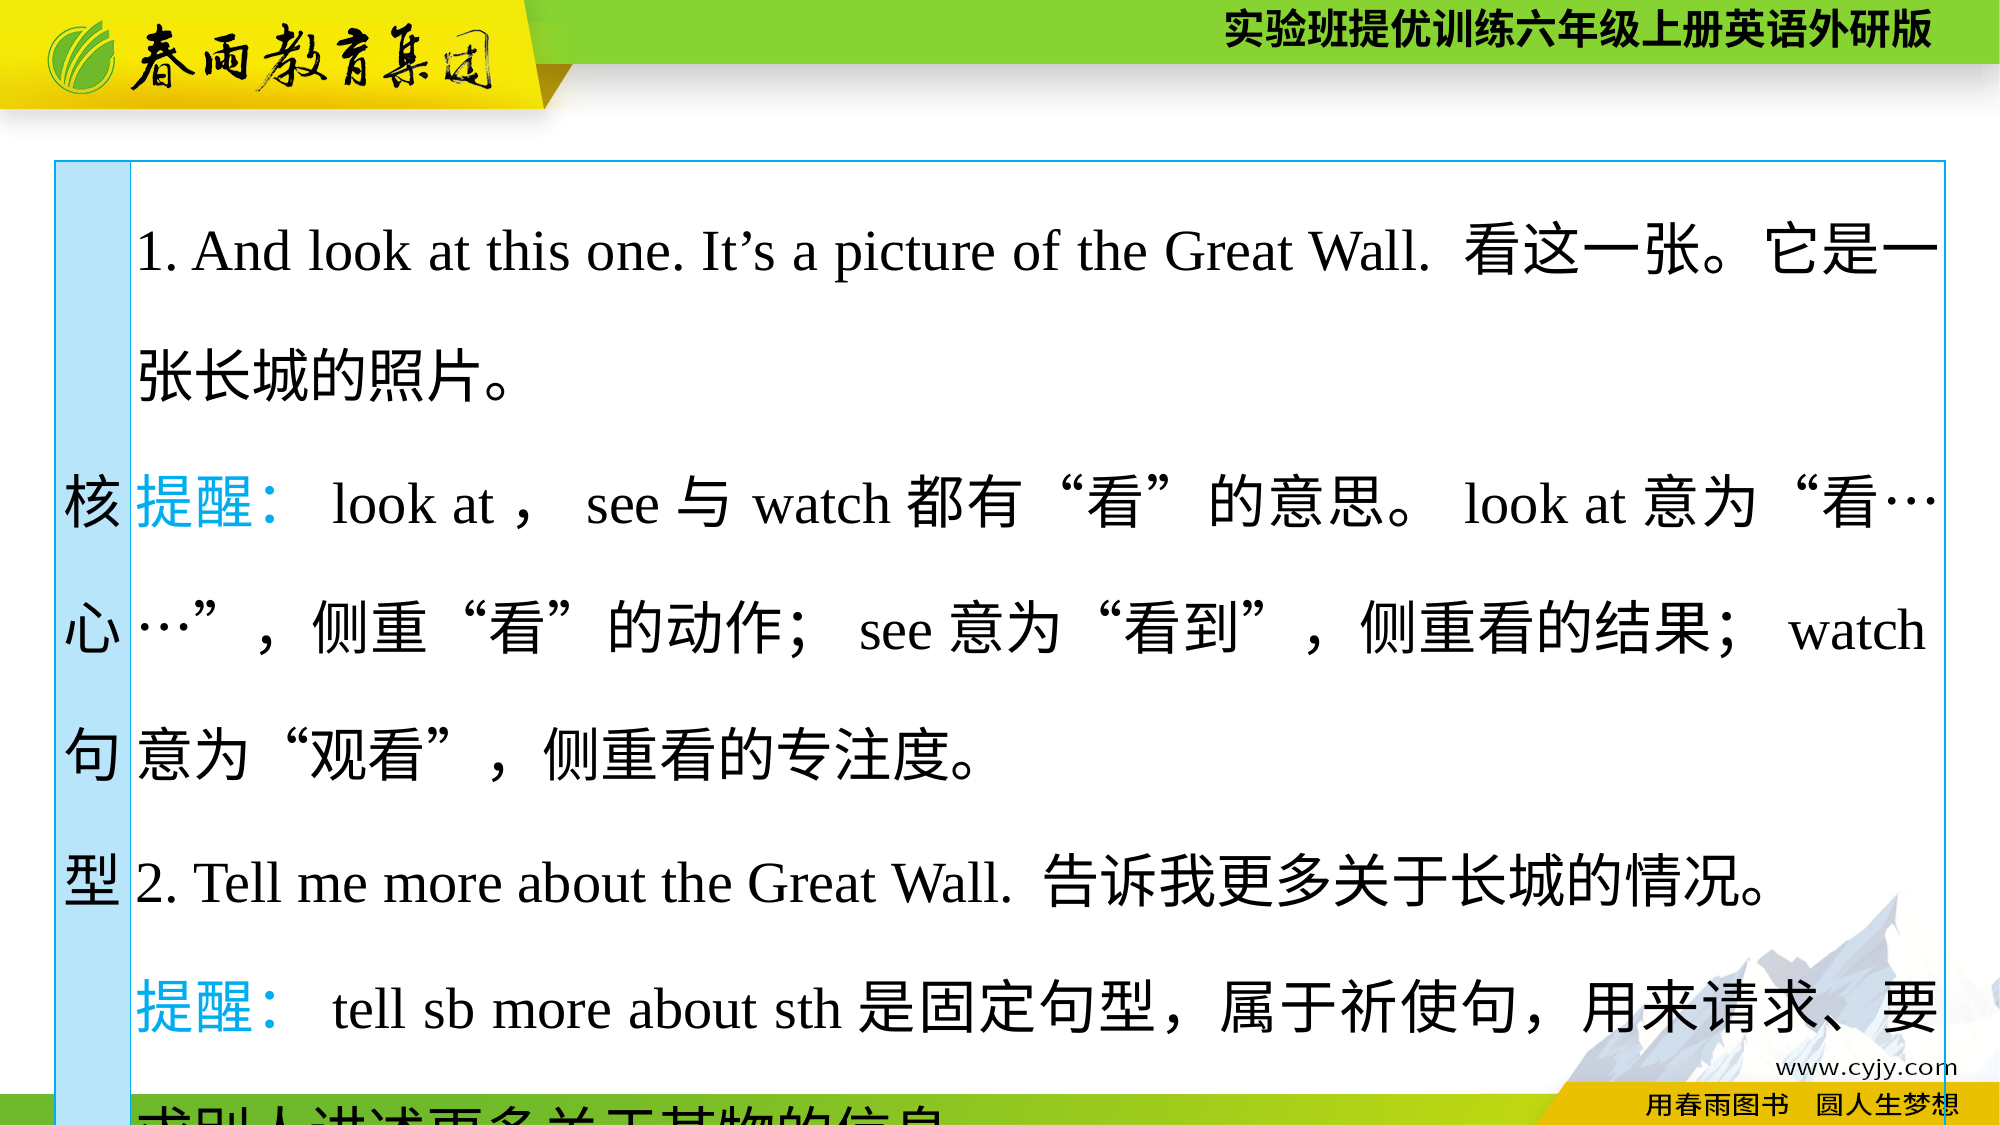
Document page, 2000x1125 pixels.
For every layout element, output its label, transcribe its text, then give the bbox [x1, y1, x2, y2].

picture [0, 0, 2000, 1125]
table_header 1. And look at this one. It’s a picture of the Great Wall. 看这一张。它是一张长城的照片。 提醒：look at，see与watch都有“看”的意思。look at意为“看……”，侧重“看”的动作；see意为“看到”，侧重看的结果；watch意为“观看”，侧重看的专注度。 2. Tell me more about the Great Wall. 告诉我更多关于长城的情况。 提醒：tell sb more about sth是固定句型，属于祈使句，用来请求、要求别人讲述更多关于某物的信息。 [131, 162, 1944, 1125]
table_header 核 心 句 型 [56, 162, 130, 1125]
